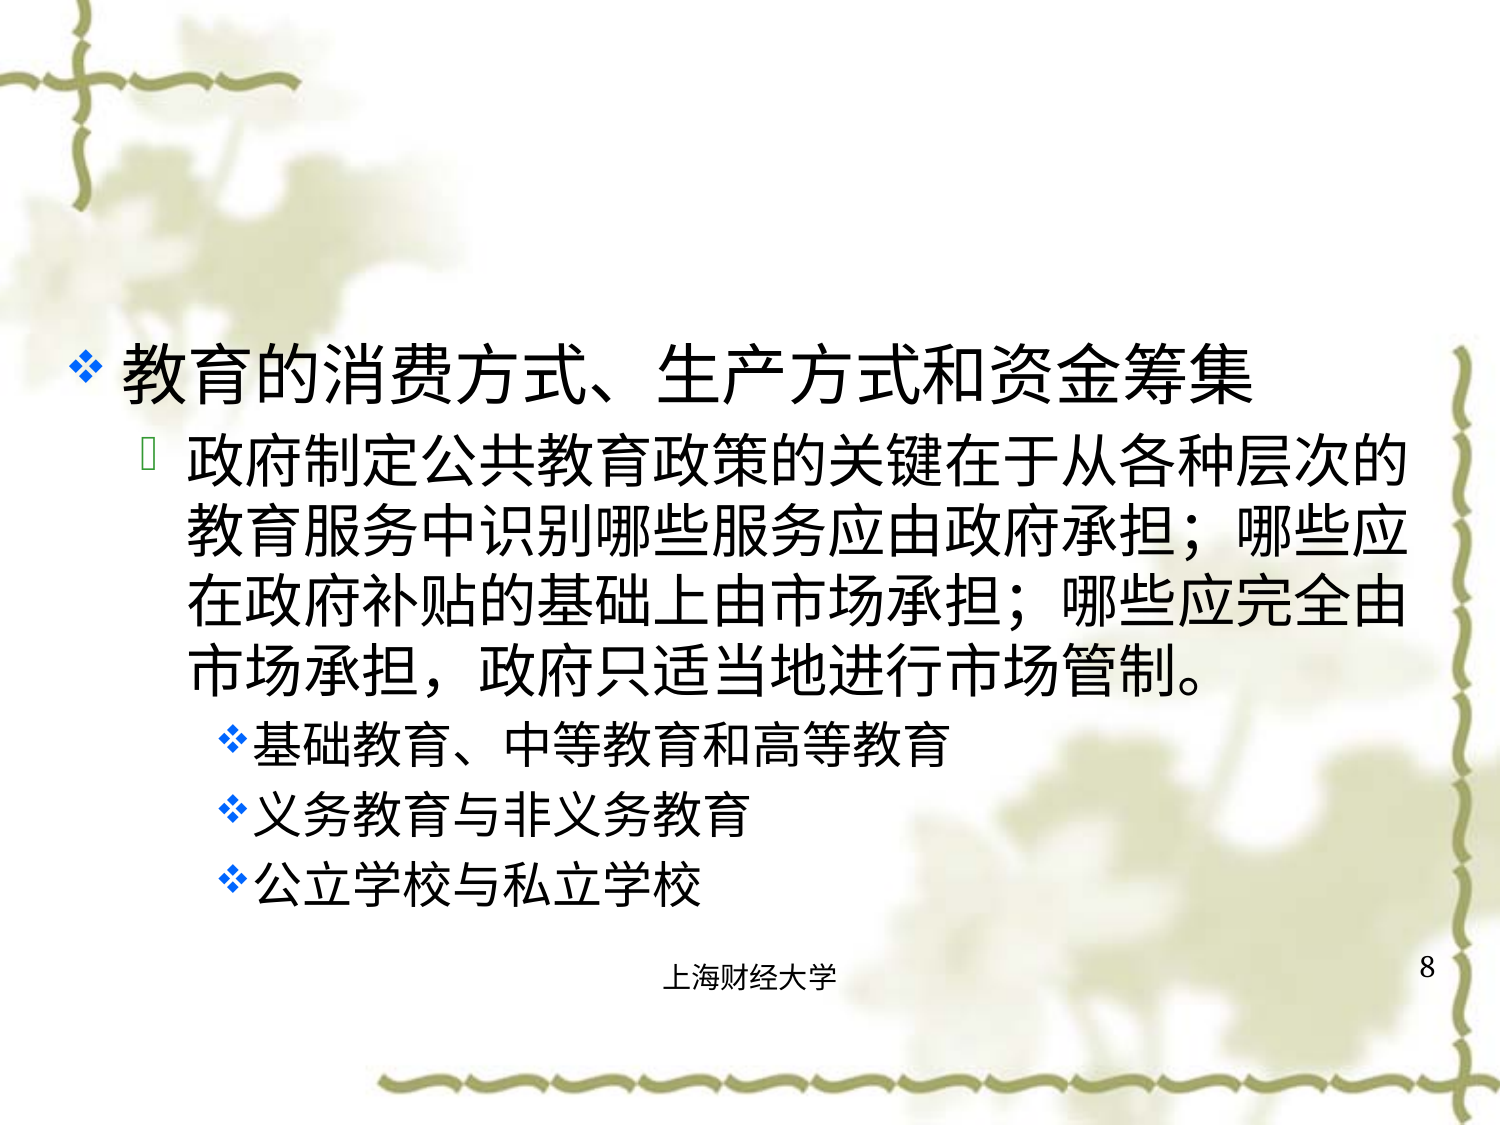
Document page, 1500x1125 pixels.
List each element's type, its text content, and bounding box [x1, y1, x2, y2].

list 教育的消费方式、生产方式和资金筹集 政府制定公共教育政策的关键在于从各种层次的教育服务中识别哪些服务应由政府承担；哪些应在政府补贴的基础上由市场承担；哪些应完全由市场承担，政府只适当地进行市场管制。 基础教育、中等教育和高等教育 义务教育与非义务教育 公立学校与私立学校 [49, 324, 1452, 963]
footer 上海财经大学 [512, 952, 988, 1066]
slide_number 8 [1074, 940, 1451, 1066]
picture [0, 0, 1500, 1125]
